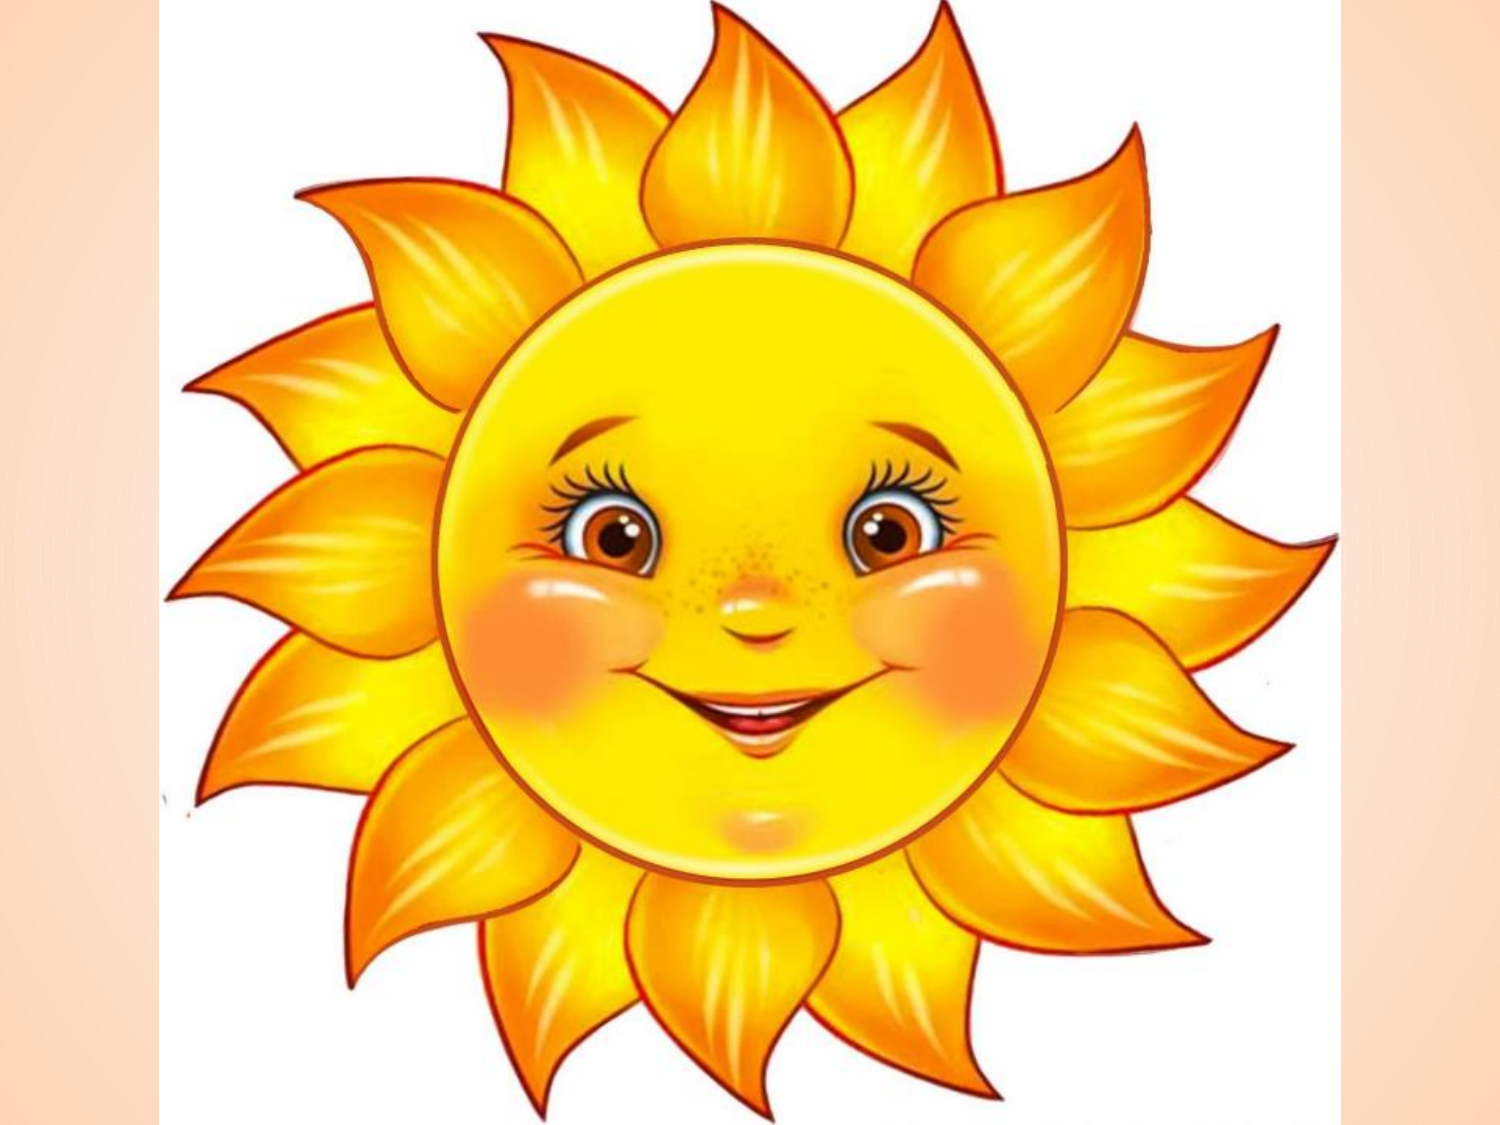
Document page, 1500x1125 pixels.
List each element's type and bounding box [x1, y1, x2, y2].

picture [158, 0, 1342, 1125]
